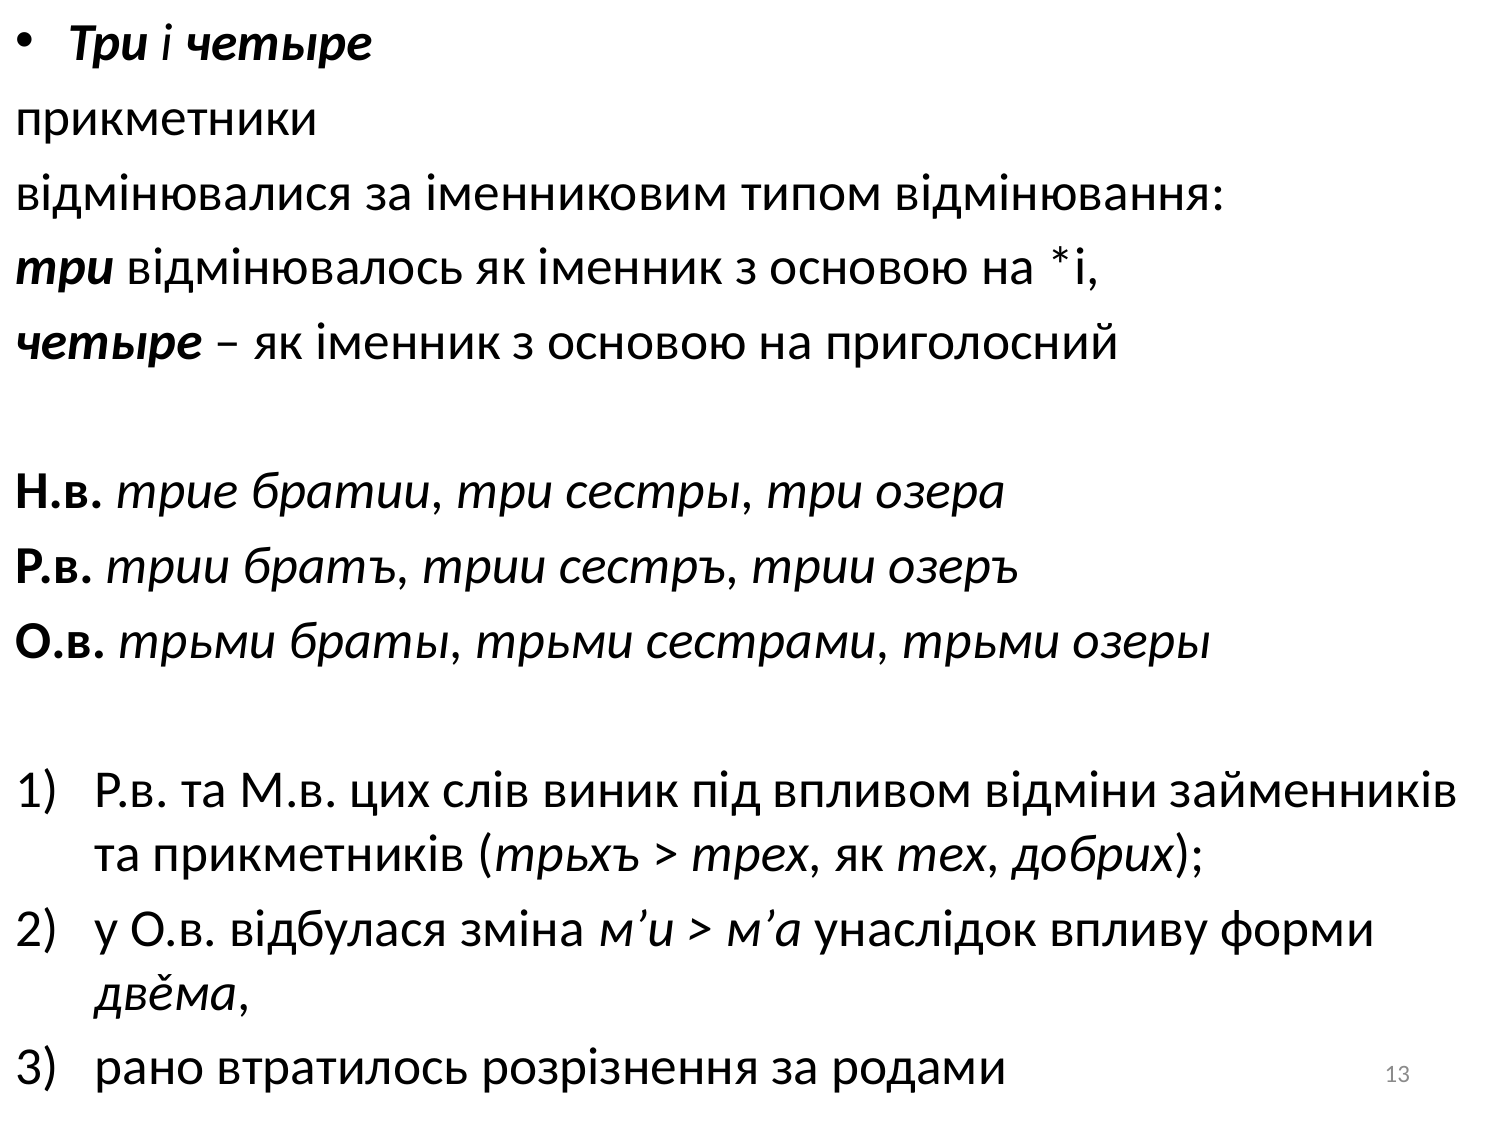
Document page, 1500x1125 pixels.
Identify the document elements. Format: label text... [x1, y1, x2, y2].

list Три і четыре прикметники відмінювалися за іменниковим типом відмінювання: три відмінювалось як іменник з основою на *і, четыре – як іменник з основою на приголосний Н.в. трие братии, три сестры, три озера Р.в. трии братъ, трии сестръ, трии озеръ О.в. трьми браты, трьми сестрами, трьми озеры Р.в. та М.в. цих слів виник під впливом відміни займенників та прикметників (трьхъ > трех, як тех, добрих); у О.в. відбулася зміна м’и > м’a унаслідок впливу форми двěма, рано втратилось розрізнення за родами [0, 0, 1500, 1125]
slide_number 13 [1074, 1042, 1425, 1103]
